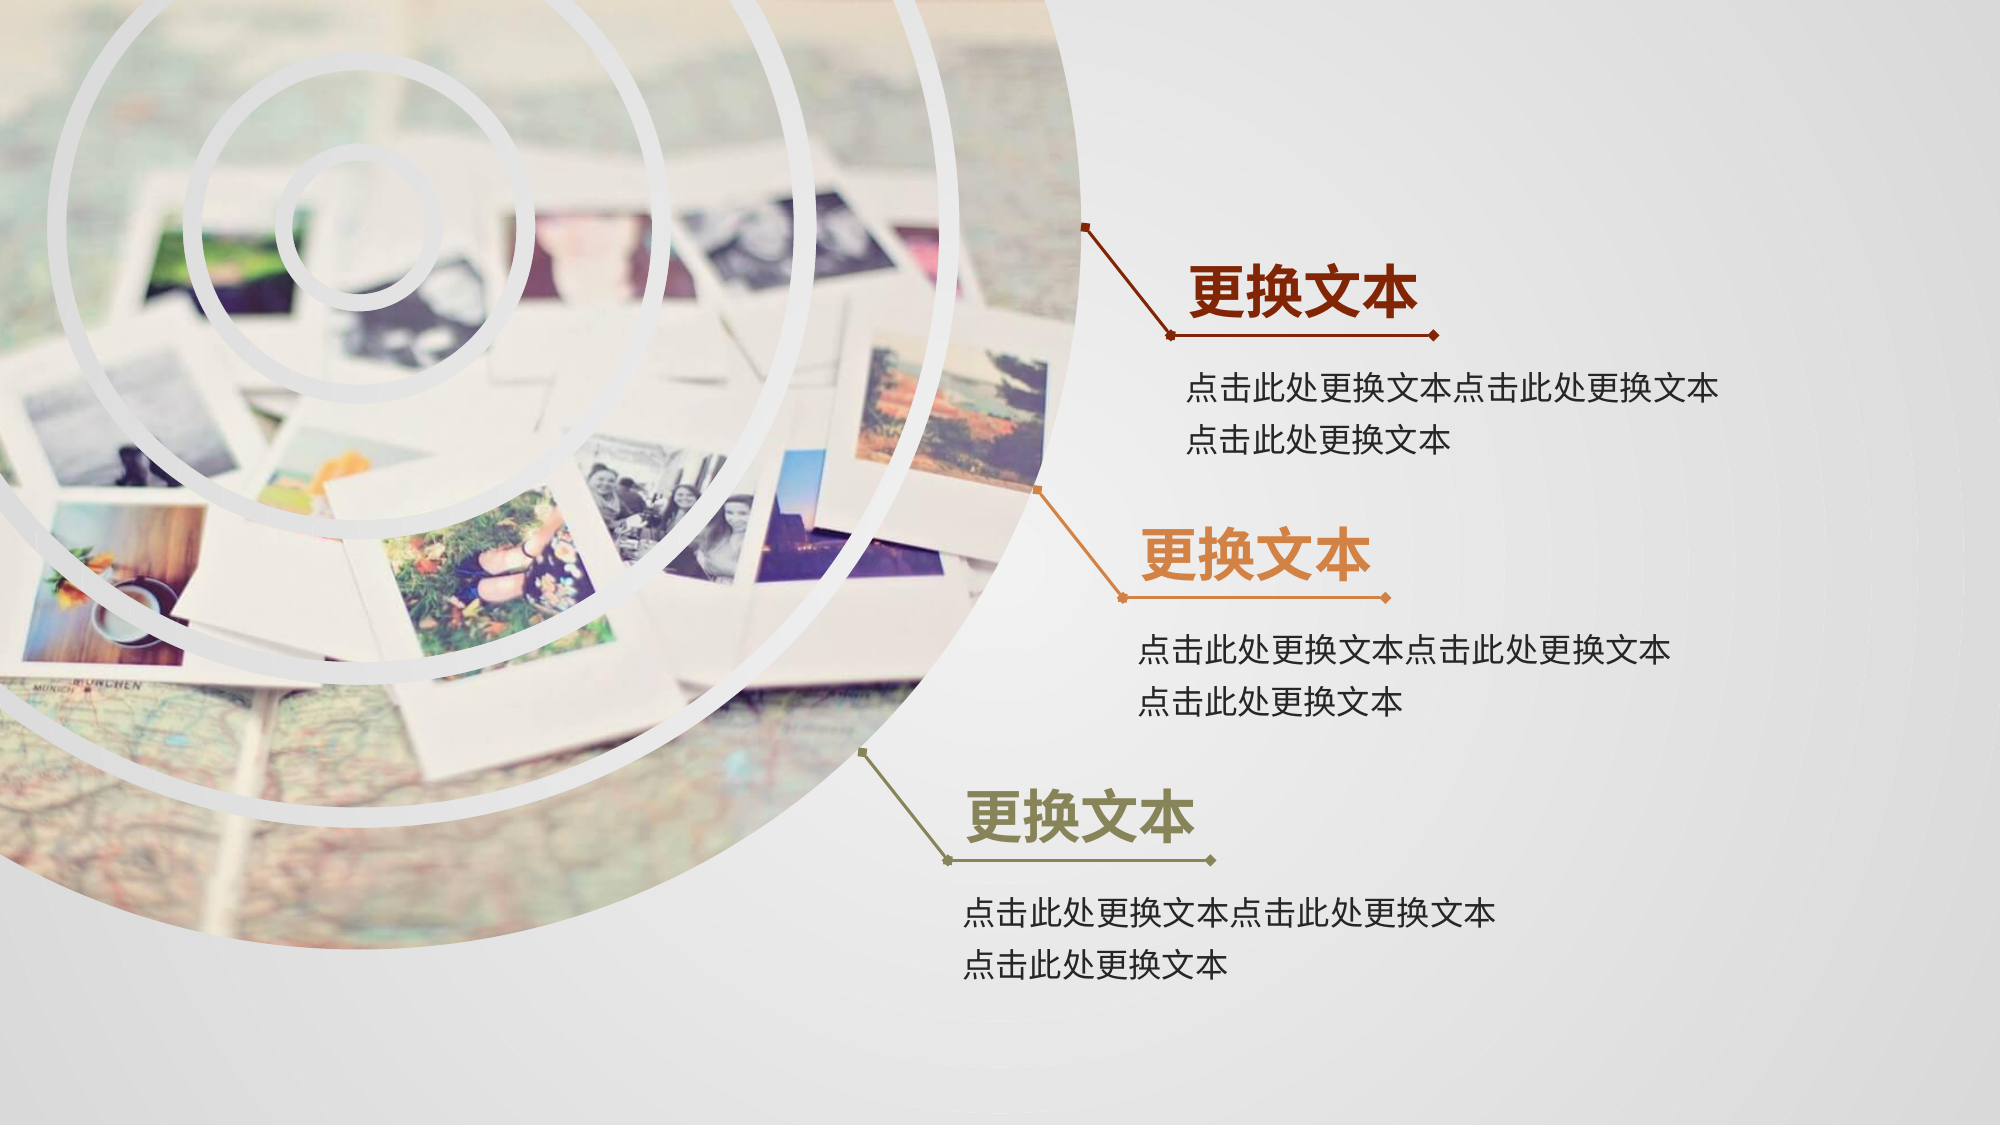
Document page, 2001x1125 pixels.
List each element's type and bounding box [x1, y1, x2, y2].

text_box [1085, 227, 1736, 463]
text_box [1037, 489, 1688, 726]
picture [0, 0, 1082, 950]
text_box [862, 752, 1513, 988]
